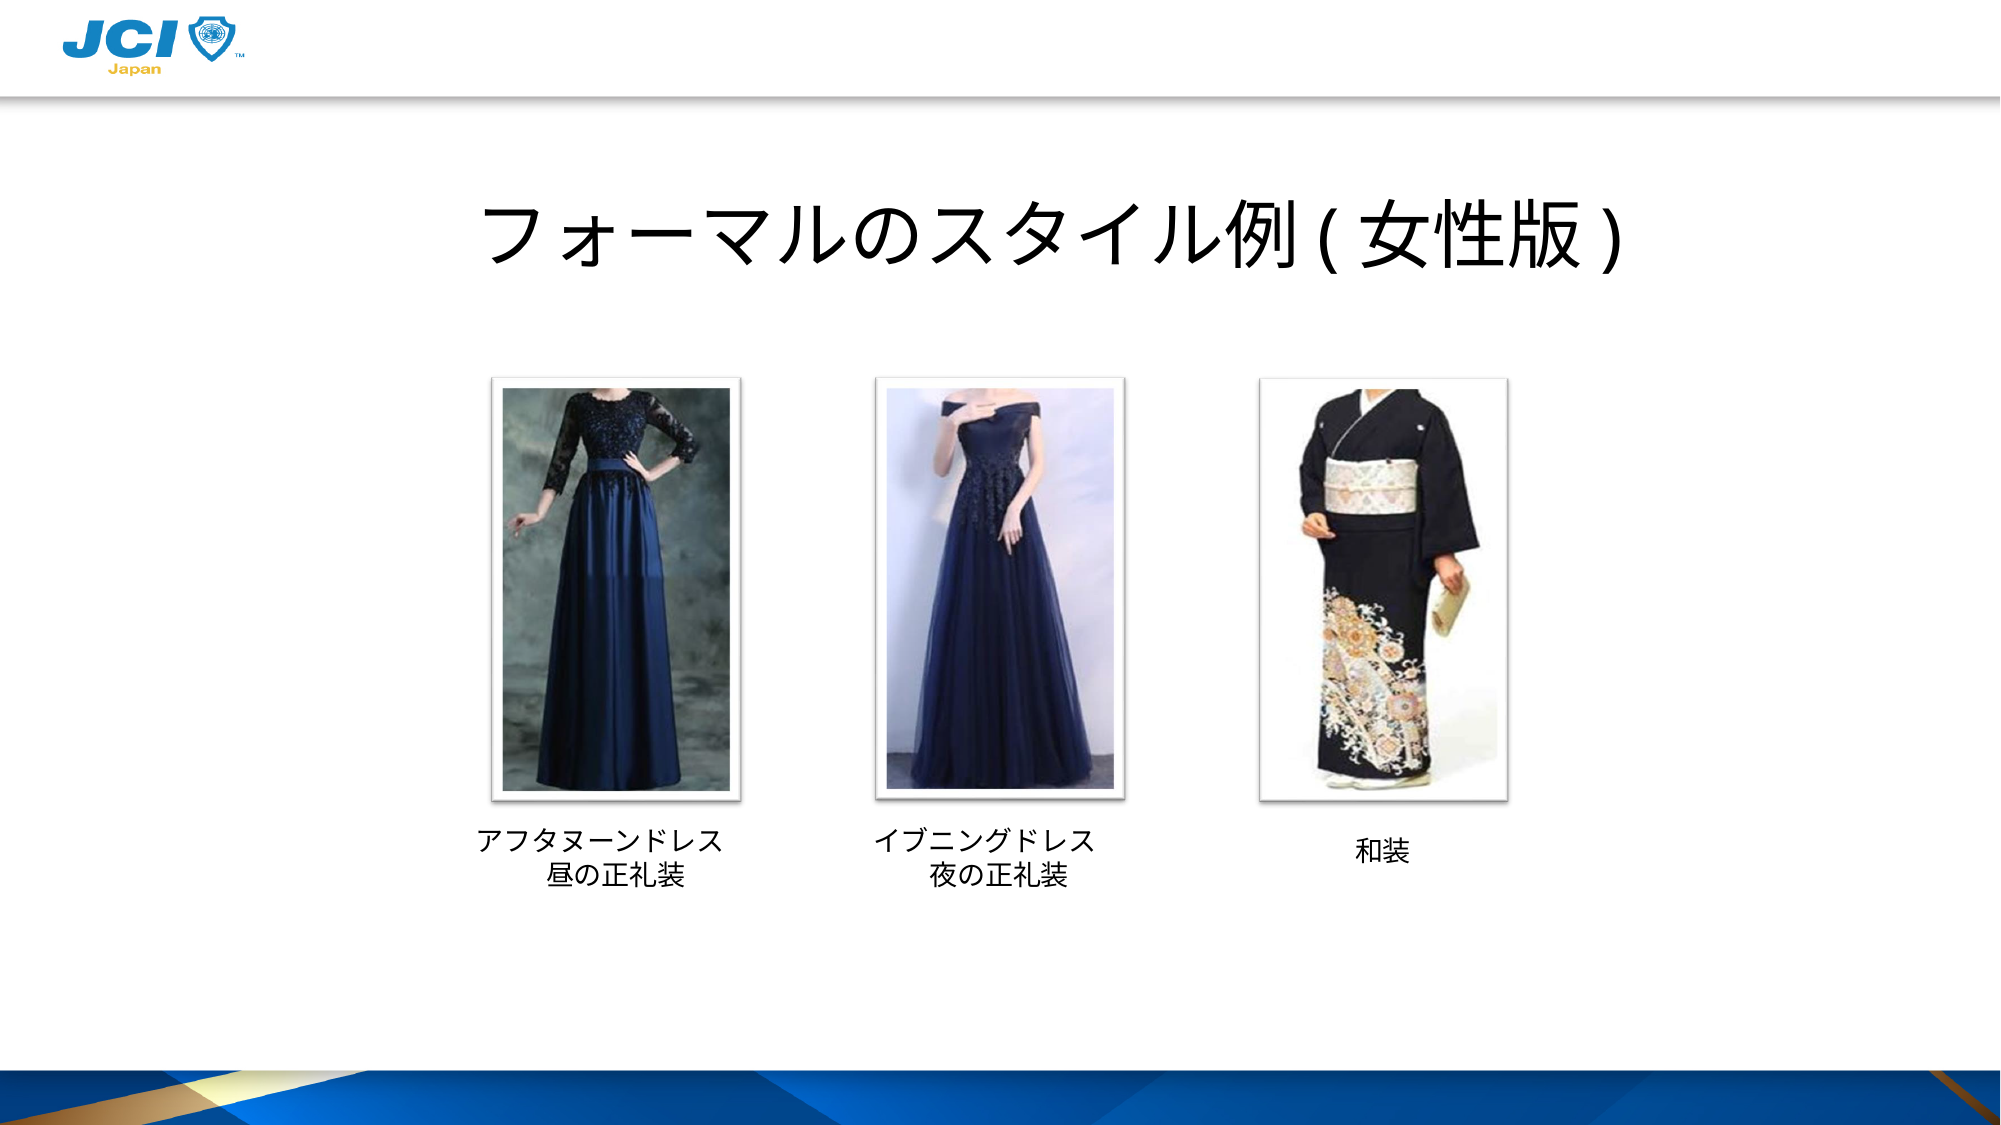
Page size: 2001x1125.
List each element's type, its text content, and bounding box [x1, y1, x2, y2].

text_box アフタヌーンドレス昼の正礼装 [474, 822, 731, 892]
title フォーマルのスタイル例(女性版) [206, 118, 1716, 327]
text_box イブニングドレス夜の正礼装 [871, 822, 1101, 892]
picture [0, 0, 2001, 1125]
text_box 和装 [1353, 832, 1414, 868]
